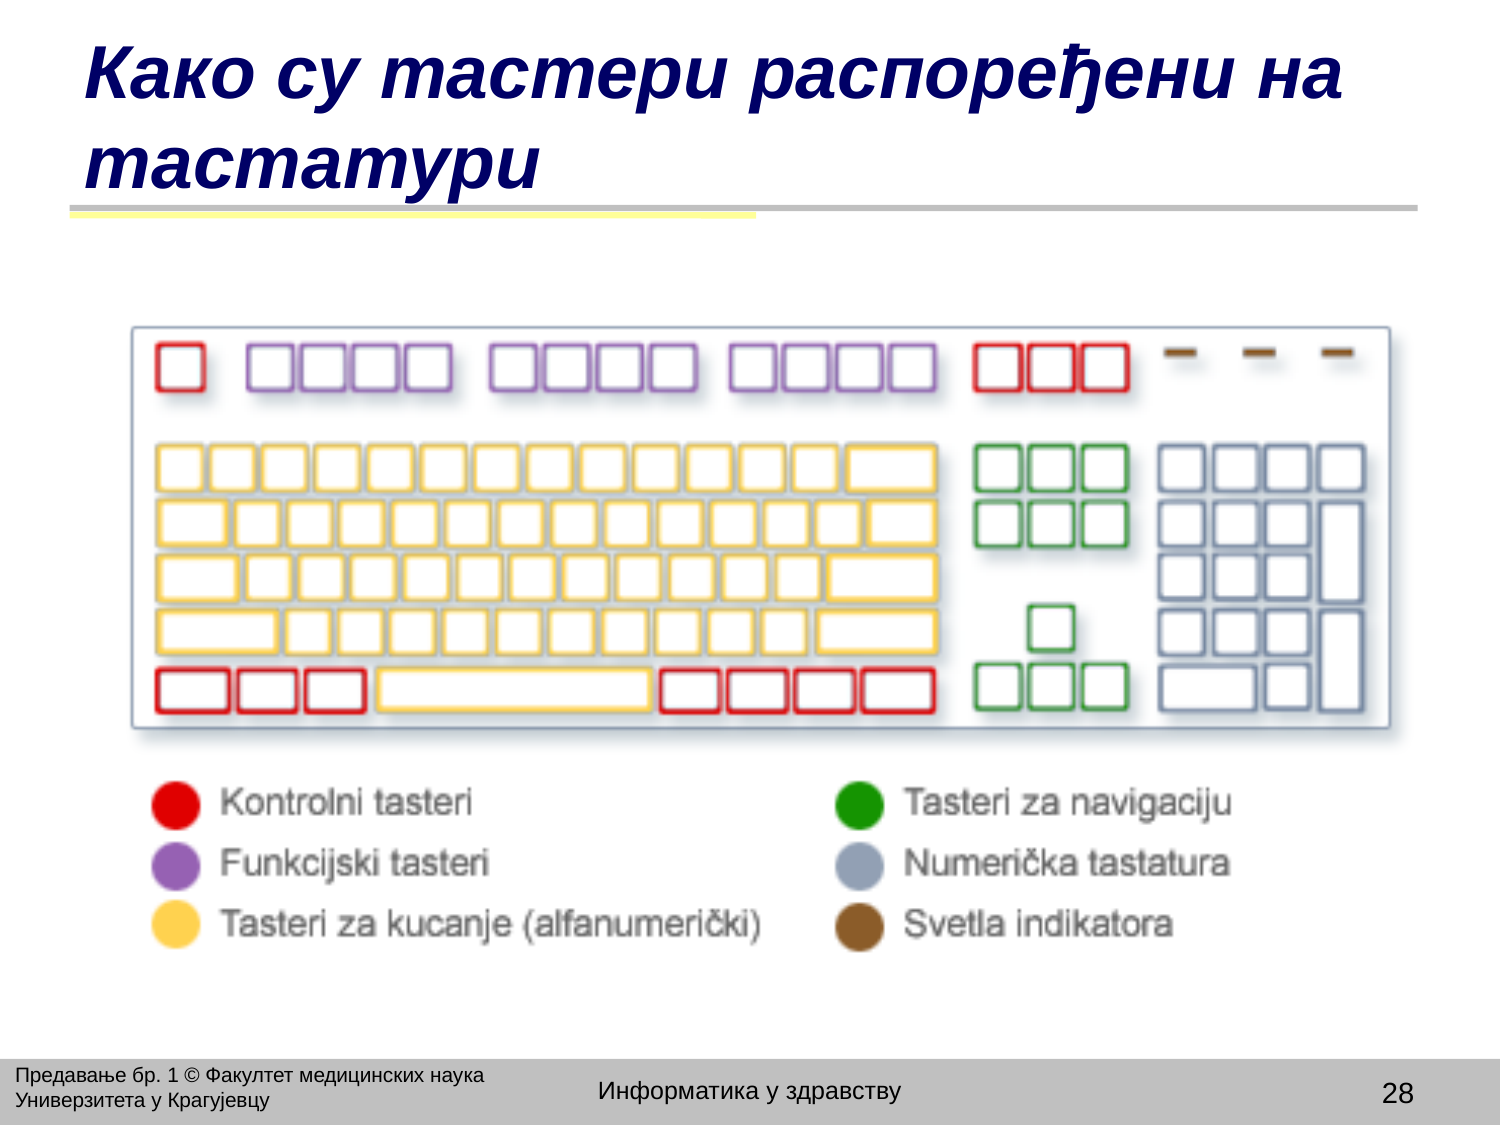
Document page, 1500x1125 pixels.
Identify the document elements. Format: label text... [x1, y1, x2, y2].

footer Информатика у здравству [512, 1066, 988, 1125]
slide_number Предавање бр. 1 © Факултет медицинских наука Универзитета у Крагујевцу [0, 1053, 599, 1108]
title Како су тастери распоређени на тастатури [69, 19, 1426, 208]
slide_number 28 [1079, 1066, 1430, 1125]
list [98, 281, 1432, 983]
